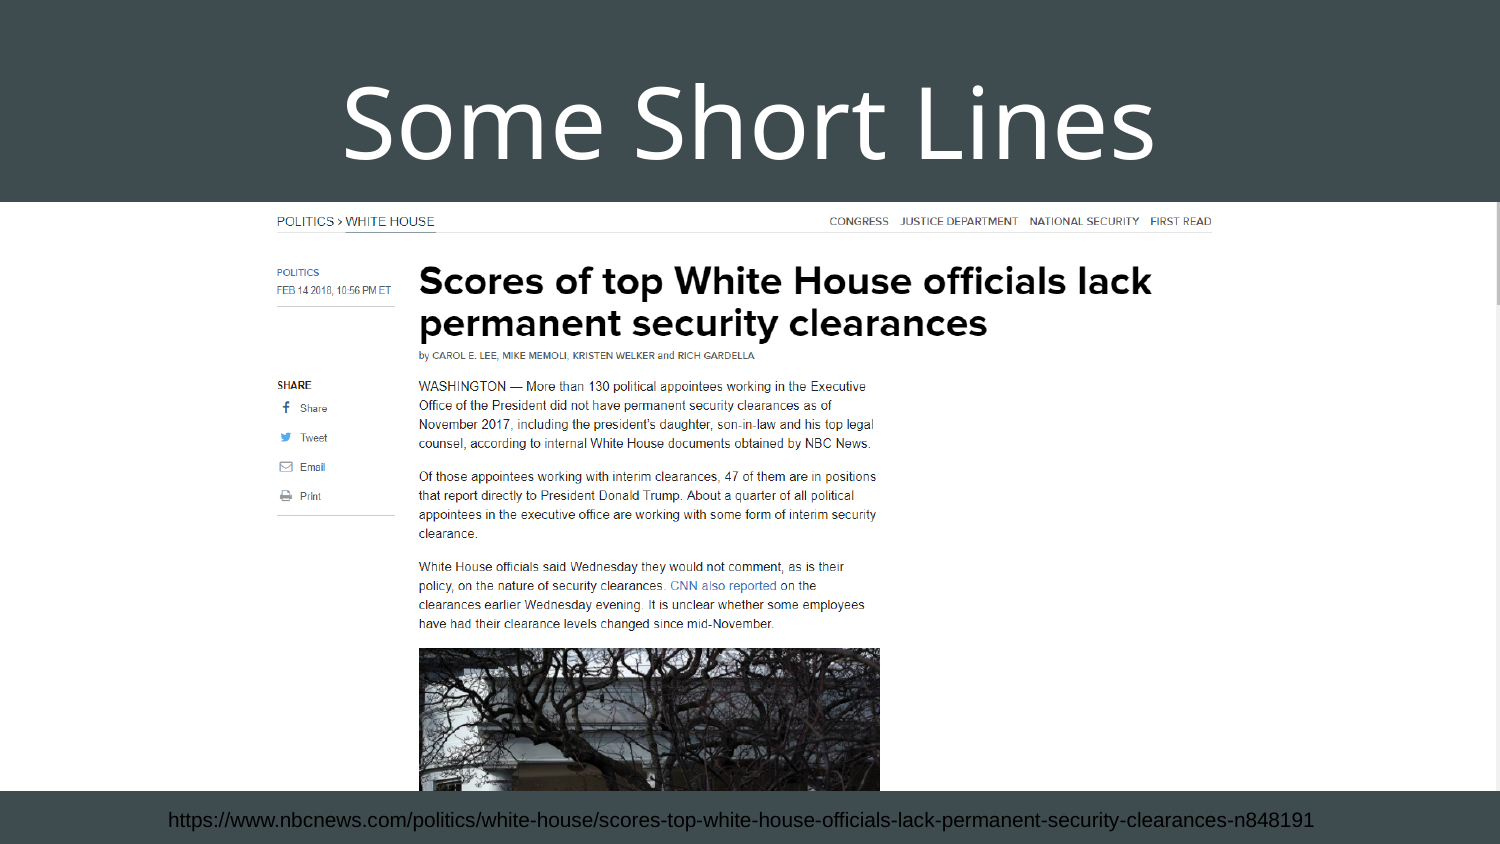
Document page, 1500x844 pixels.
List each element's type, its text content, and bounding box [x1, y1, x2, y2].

text_box https://www.nbcnews.com/politics/white-house/scores-top-white-house-officials-lack-permanent-security-clearances-n848191 [0, 803, 1492, 836]
title Some Short Lines [51, 35, 1449, 195]
picture [0, 202, 1500, 791]
